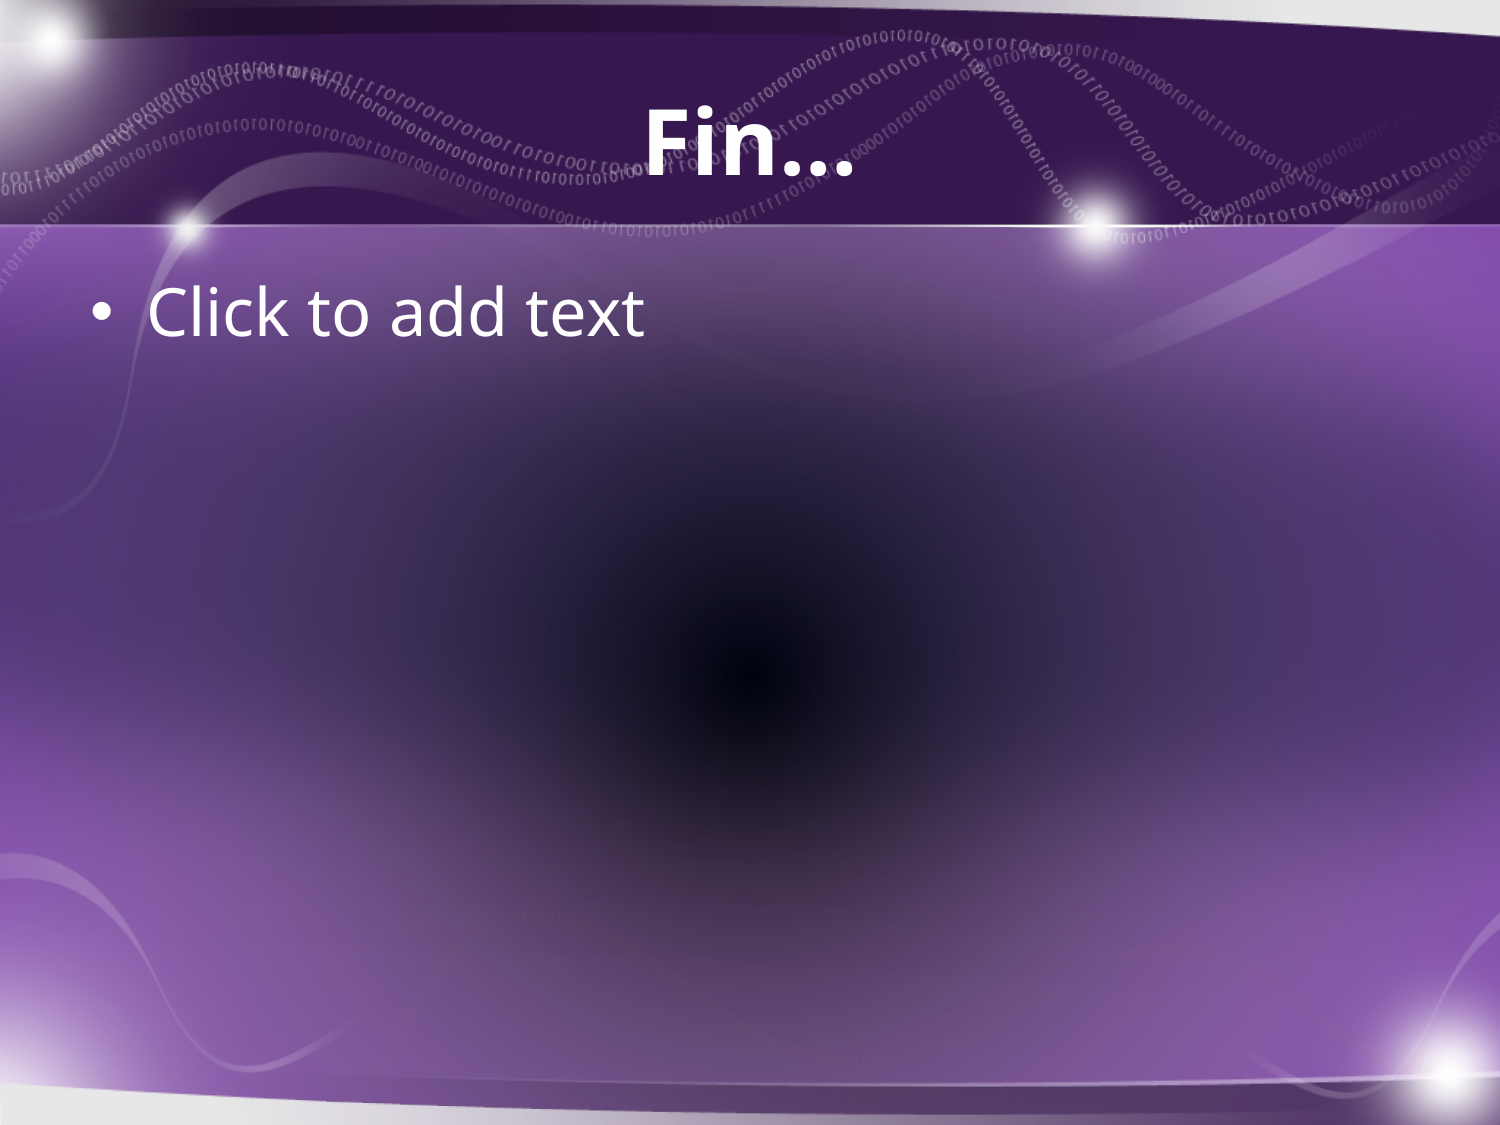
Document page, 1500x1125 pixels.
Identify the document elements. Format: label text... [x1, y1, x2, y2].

title Fin… [75, 45, 1425, 233]
picture [0, 0, 1500, 1125]
list Click to add text [75, 262, 1425, 1005]
